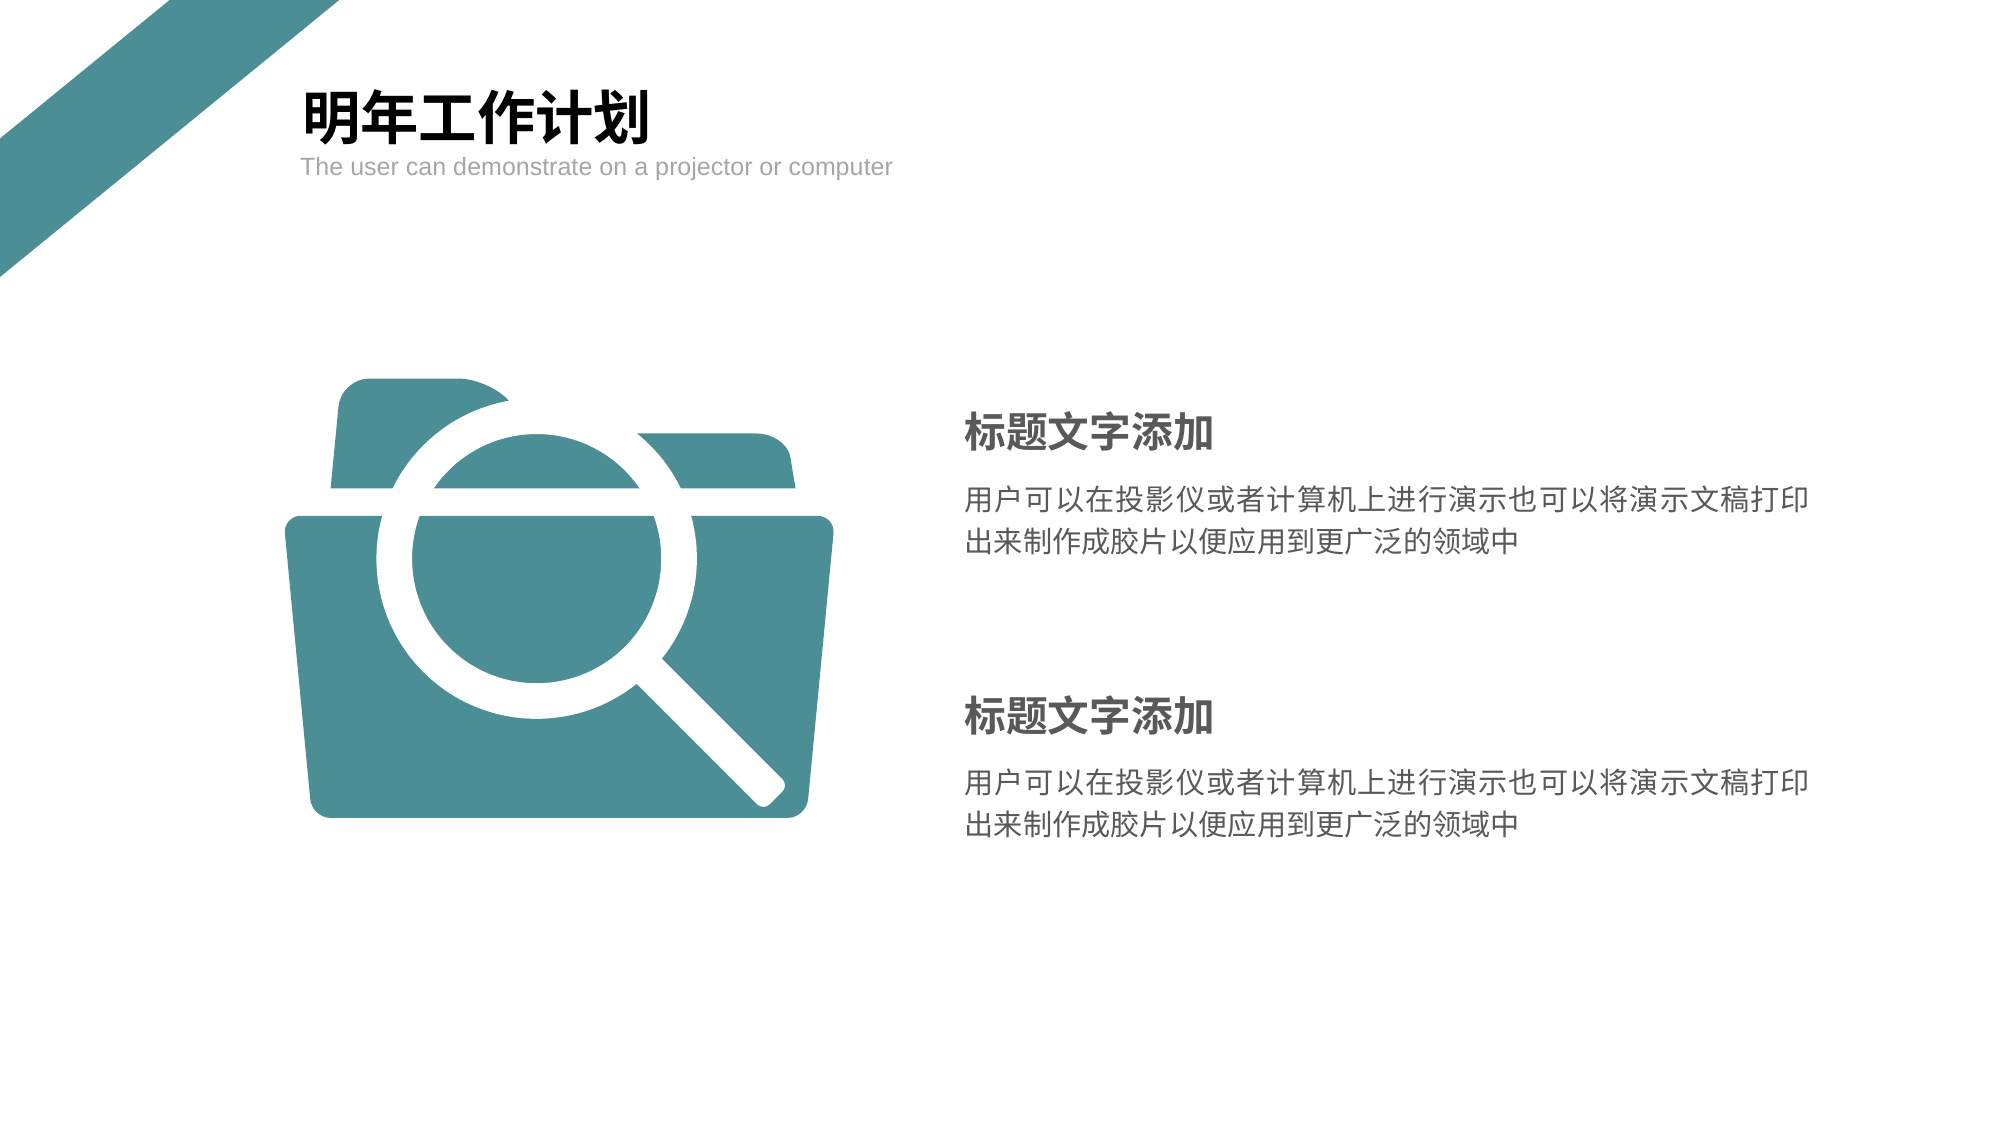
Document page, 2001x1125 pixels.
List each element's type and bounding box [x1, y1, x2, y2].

text_box [284, 372, 834, 871]
text_box [949, 671, 1825, 847]
text_box [285, 73, 1116, 189]
text_box [949, 388, 1825, 564]
